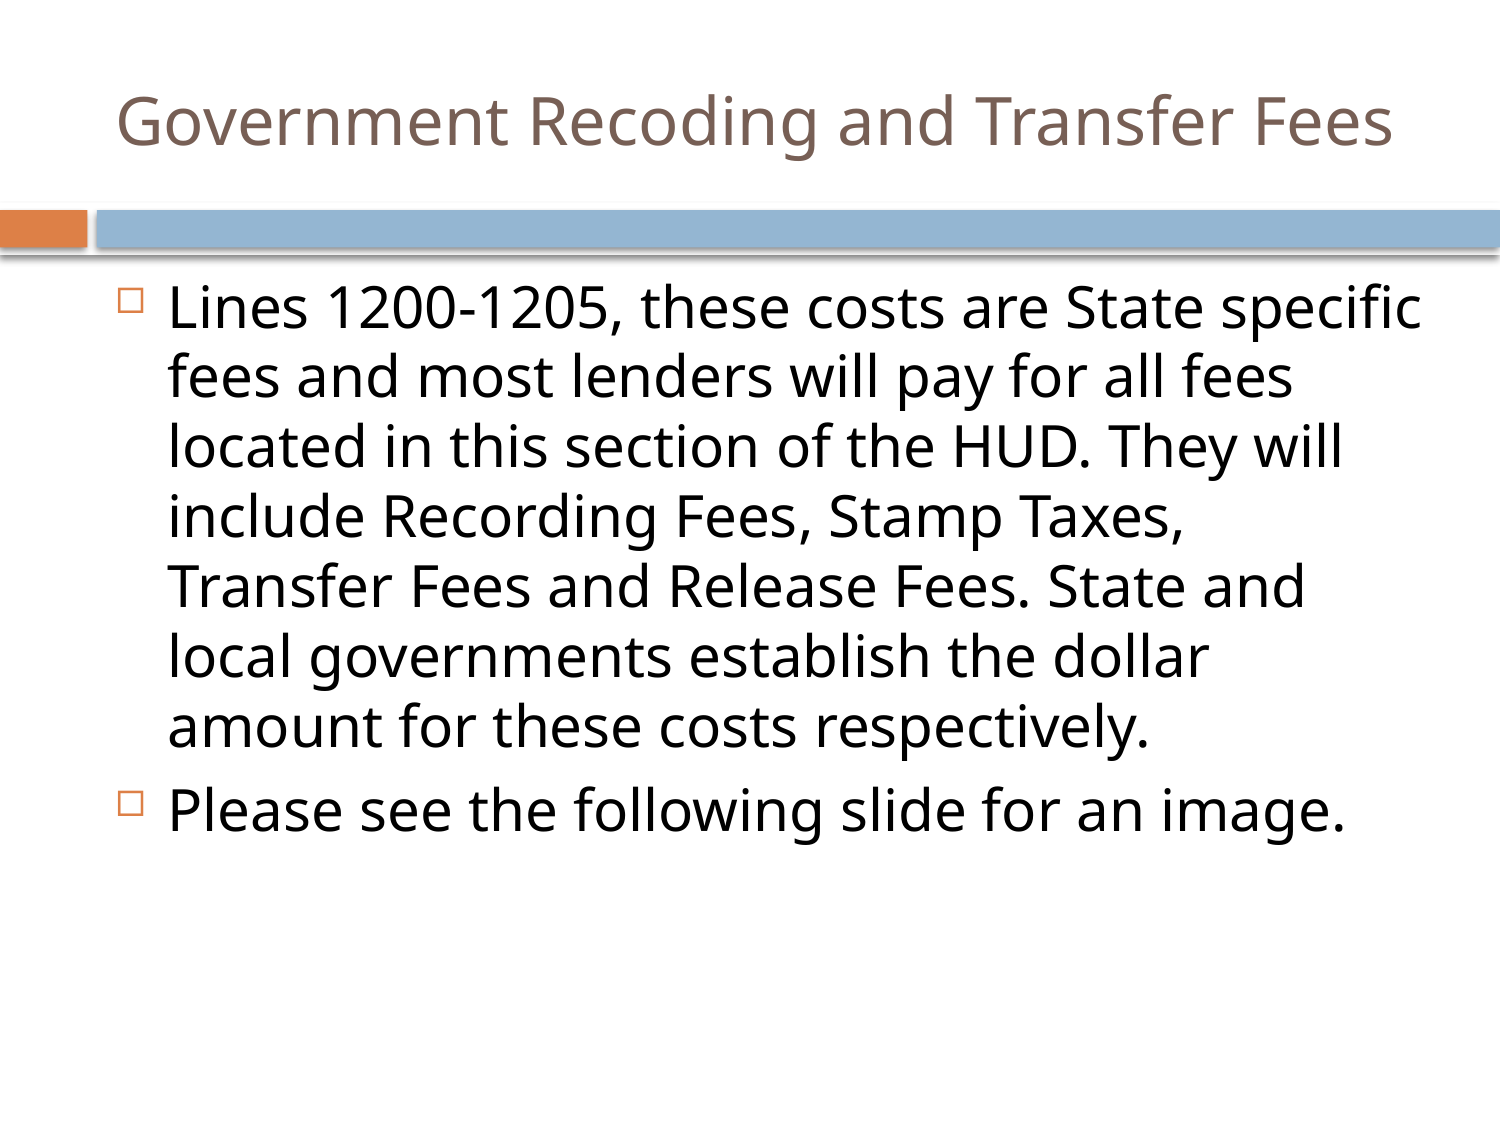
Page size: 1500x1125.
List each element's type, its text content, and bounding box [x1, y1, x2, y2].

list Lines 1200‐1205, these costs are State specific fees and most lenders will pay for all fees located in this section of the HUD. They will include Recording Fees, Stamp Taxes, Transfer Fees and Release Fees. State and local governments establish the dollar amount for these costs respectively. Please see the following slide for an image. [100, 262, 1438, 1000]
title Government Recoding and Transfer Fees [100, 37, 1438, 200]
